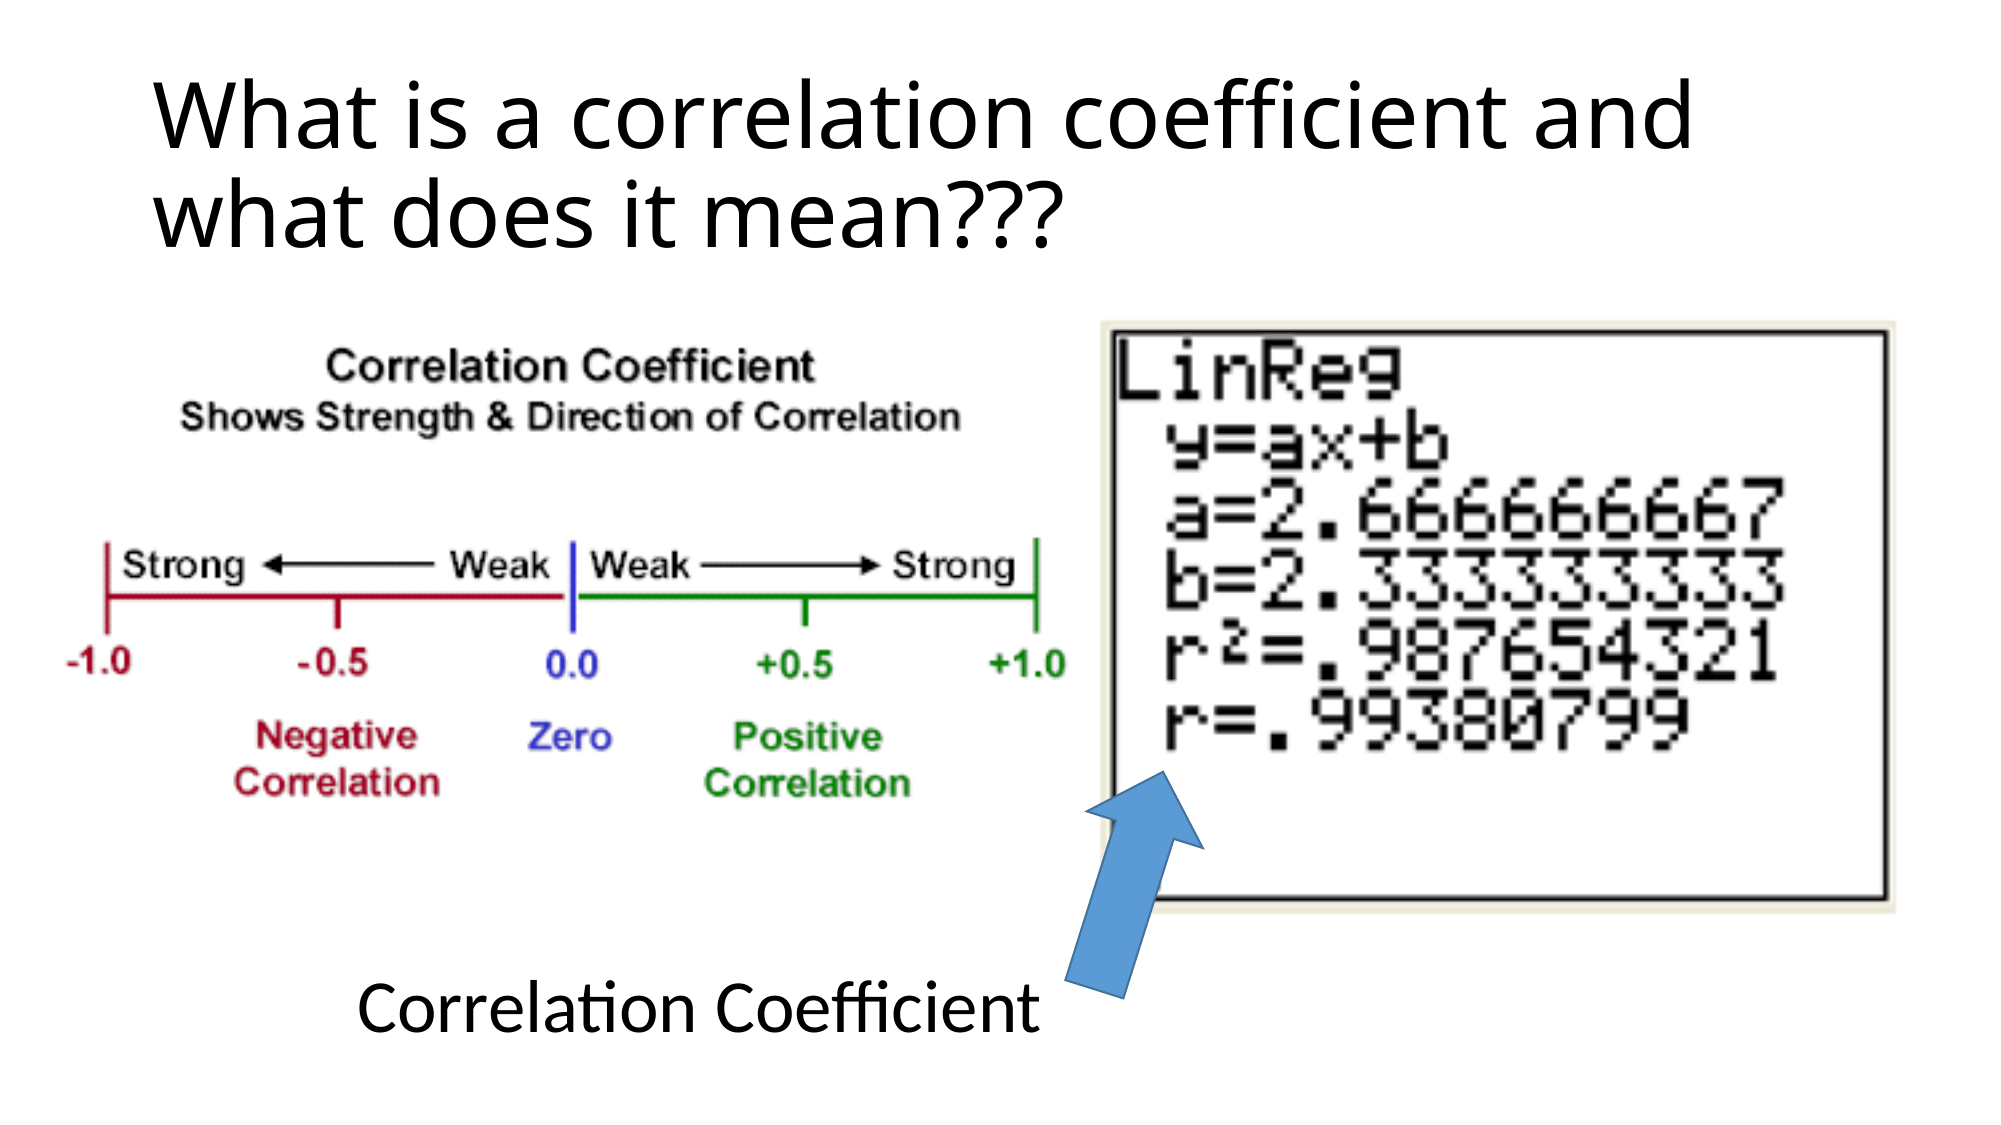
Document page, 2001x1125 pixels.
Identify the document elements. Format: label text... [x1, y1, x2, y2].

title What is a correlation coefficient and what does it mean??? [137, 59, 1863, 278]
text_box [1074, 895, 1150, 1000]
picture [53, 309, 1079, 827]
text_box Correlation Coefficient [342, 949, 1112, 1055]
text_box [1084, 808, 1091, 814]
picture [1091, 309, 1916, 918]
